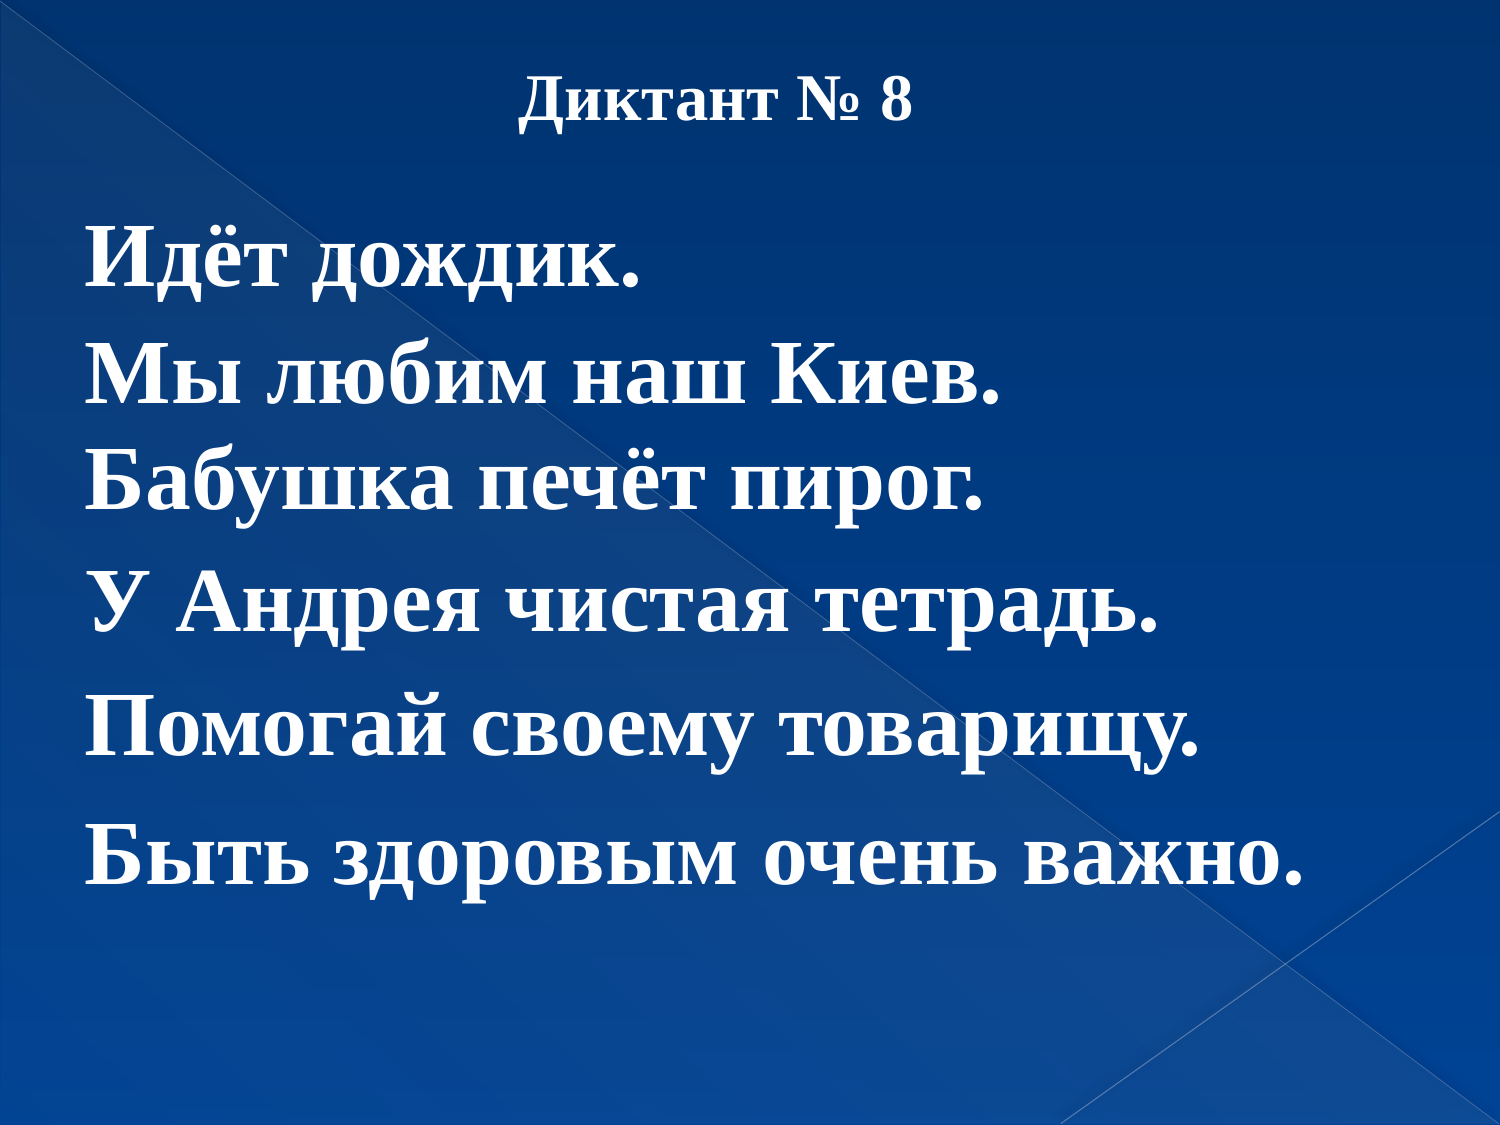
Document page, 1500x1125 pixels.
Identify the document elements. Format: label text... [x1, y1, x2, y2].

text_box Бабушка печёт пирог. [70, 410, 1465, 535]
text_box У Андрея чистая тетрадь. [70, 532, 1454, 656]
text_box Быть здоровым очень важно. [70, 785, 1454, 910]
text_box Помогай своему товарищу. [70, 656, 1465, 781]
text_box Диктант № 8 [503, 46, 1184, 142]
text_box Идёт дождик. [70, 187, 892, 304]
text_box Мы любим наш Киев. [70, 304, 1407, 410]
